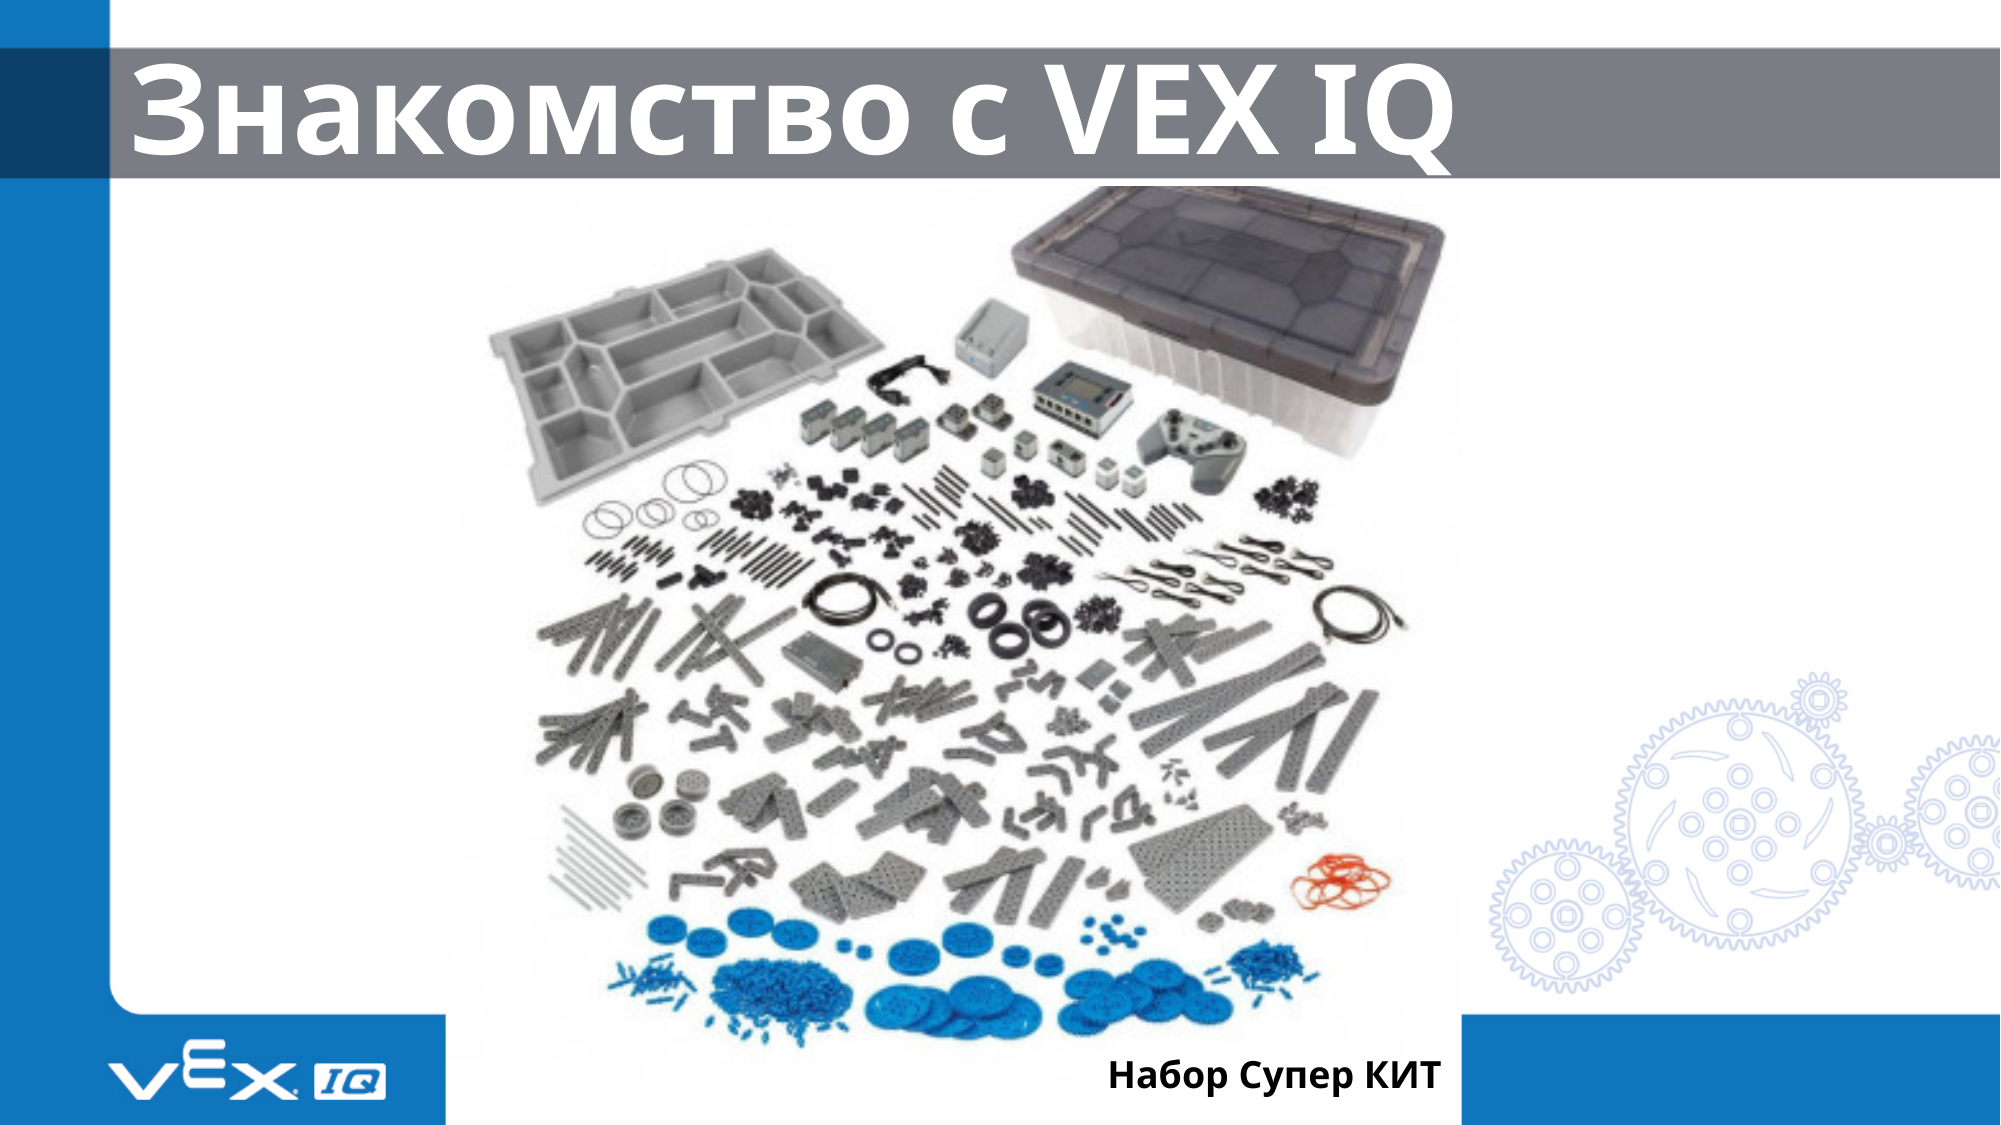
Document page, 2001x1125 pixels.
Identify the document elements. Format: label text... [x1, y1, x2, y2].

title Знакомство с VEX IQ [113, 51, 1980, 176]
picture [0, 0, 2000, 1125]
